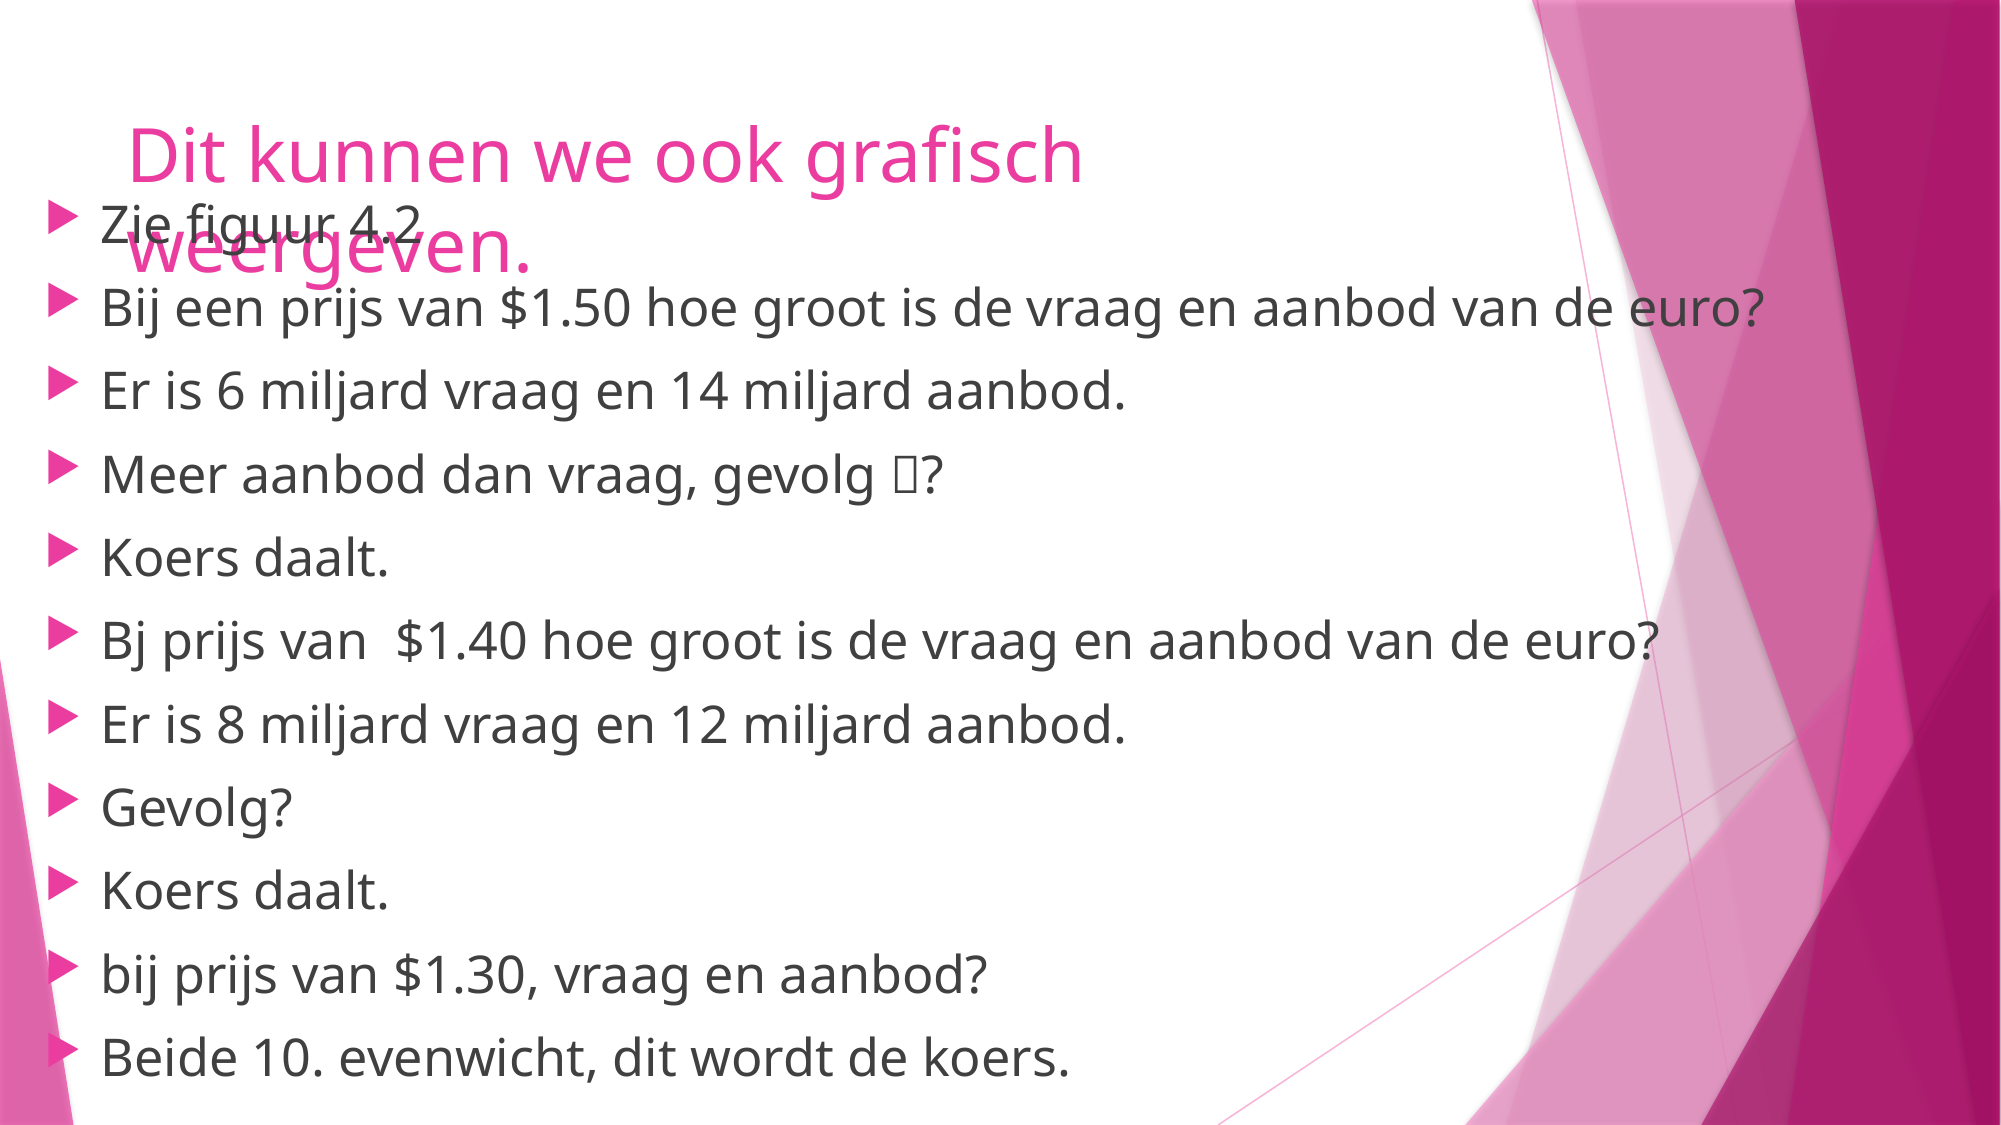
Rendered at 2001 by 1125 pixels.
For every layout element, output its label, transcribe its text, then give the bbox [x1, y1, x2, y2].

list Zie figuur 4.2 Bij een prijs van $1.50 hoe groot is de vraag en aanbod van de euro? Er is 6 miljard vraag en 14 miljard aanbod. Meer aanbod dan vraag, gevolg ? Koers daalt. Bj prijs van $1.40 hoe groot is de vraag en aanbod van de euro? Er is 8 miljard vraag en 12 miljard aanbod. Gevolg? Koers daalt. bij prijs van $1.30, vraag en aanbod? Beide 10. evenwicht, dit wordt de koers. [29, 183, 1783, 991]
title Dit kunnen we ook grafisch weergeven. [111, 99, 1522, 183]
